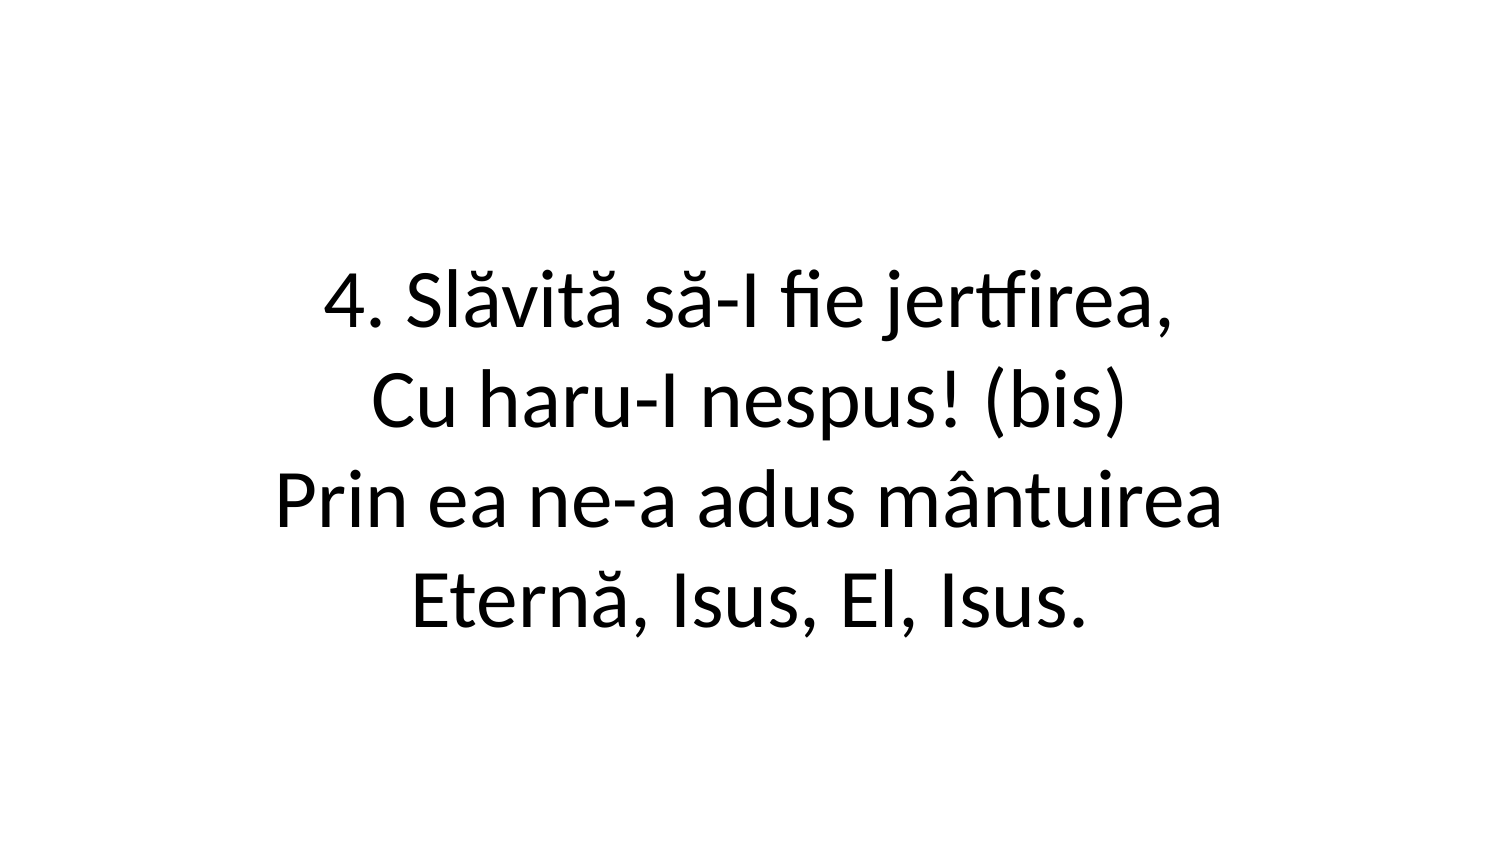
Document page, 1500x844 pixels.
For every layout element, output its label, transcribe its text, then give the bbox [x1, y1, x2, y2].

text_box 4. Slăvită să-I fie jertfirea, Cu haru-I nespus! (bis) Prin ea ne-a adus mântuirea Eternă, Isus, El, Isus. [259, 192, 1241, 652]
